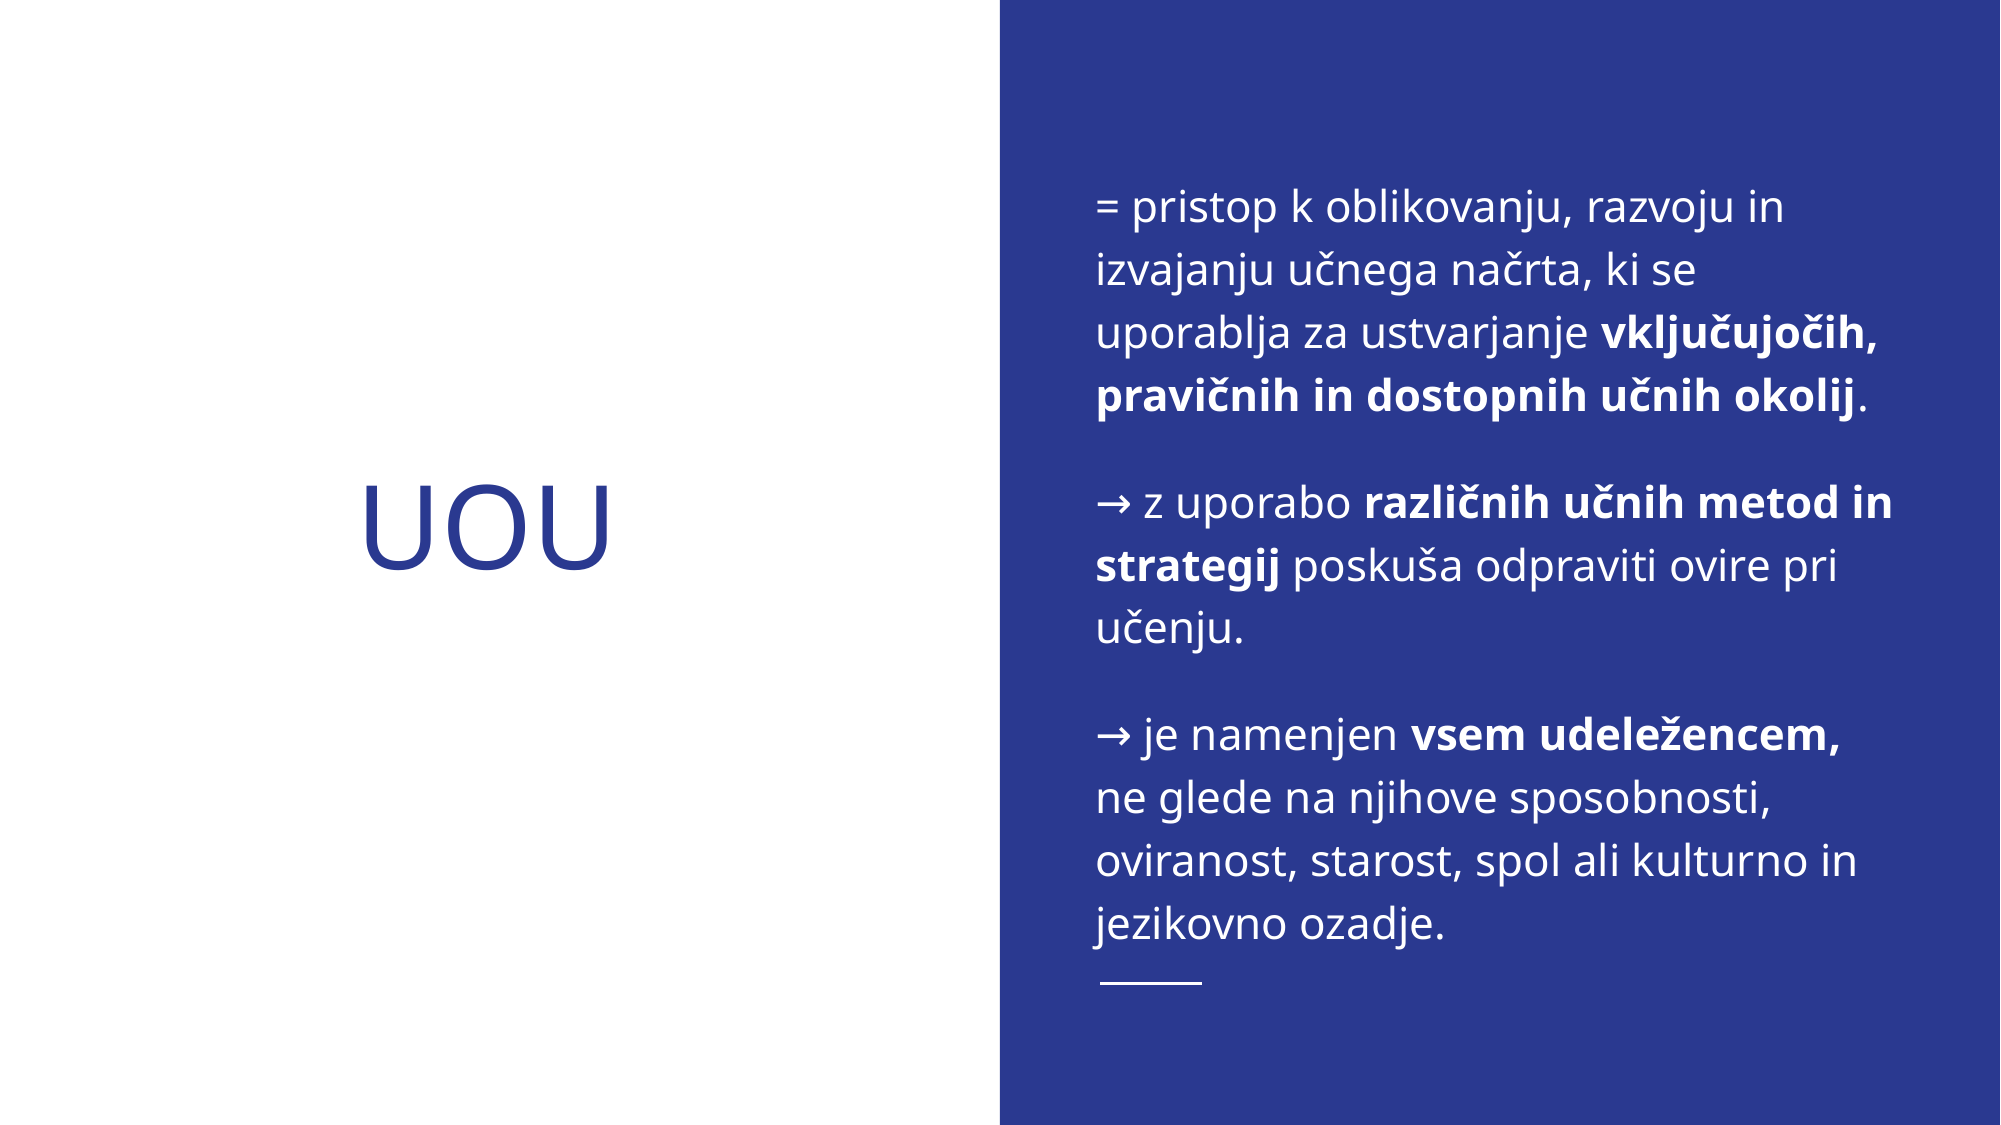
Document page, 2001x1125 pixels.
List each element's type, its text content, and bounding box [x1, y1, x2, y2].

list = pristop k oblikovanju, razvoju in izvajanju učnega načrta, ki se uporablja za ustvarjanje vključujočih, pravičnih in dostopnih učnih okolij. → z uporabo različnih učnih metod in strategij poskuša odpraviti ovire pri učenju. → je namenjen vsem udeležencem, ne glede na njihove sposobnosti, oviranost, starost, spol ali kulturno in jezikovno ozadje. [1080, 158, 1920, 967]
title UOU [59, 268, 945, 612]
